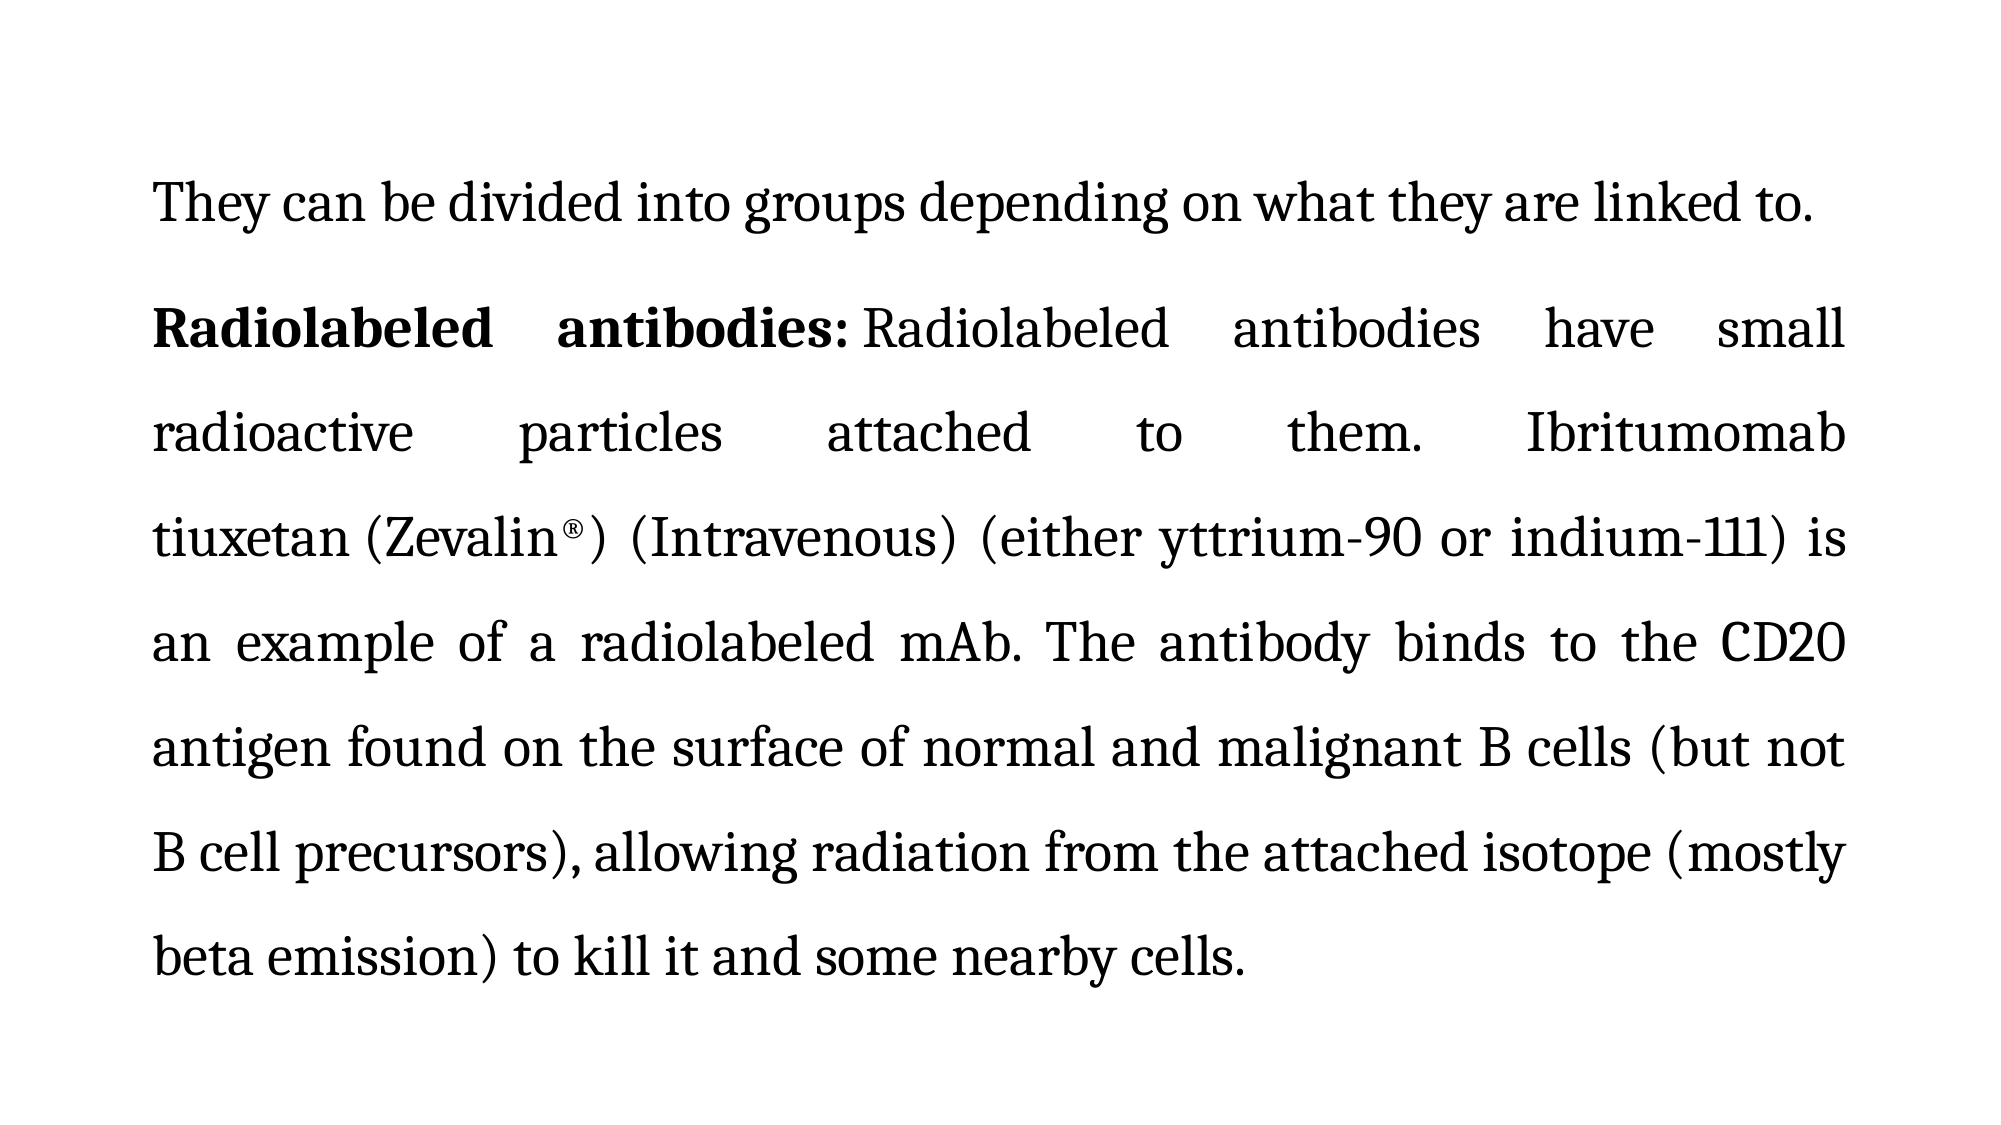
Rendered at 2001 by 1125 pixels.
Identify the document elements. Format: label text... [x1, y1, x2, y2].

list They can be divided into groups depending on what they are linked to. Radiolabeled antibodies: Radiolabeled antibodies have small radioactive particles attached to them. Ibritumomab tiuxetan (Zevalin®) (Intravenous) (either yttrium-90 or indium-111) is an example of a radiolabeled mAb. The antibody binds to the CD20 antigen found on the surface of normal and malignant B cells (but not B cell precursors), allowing radiation from the attached isotope (mostly beta emission) to kill it and some nearby cells. [137, 120, 1863, 1095]
